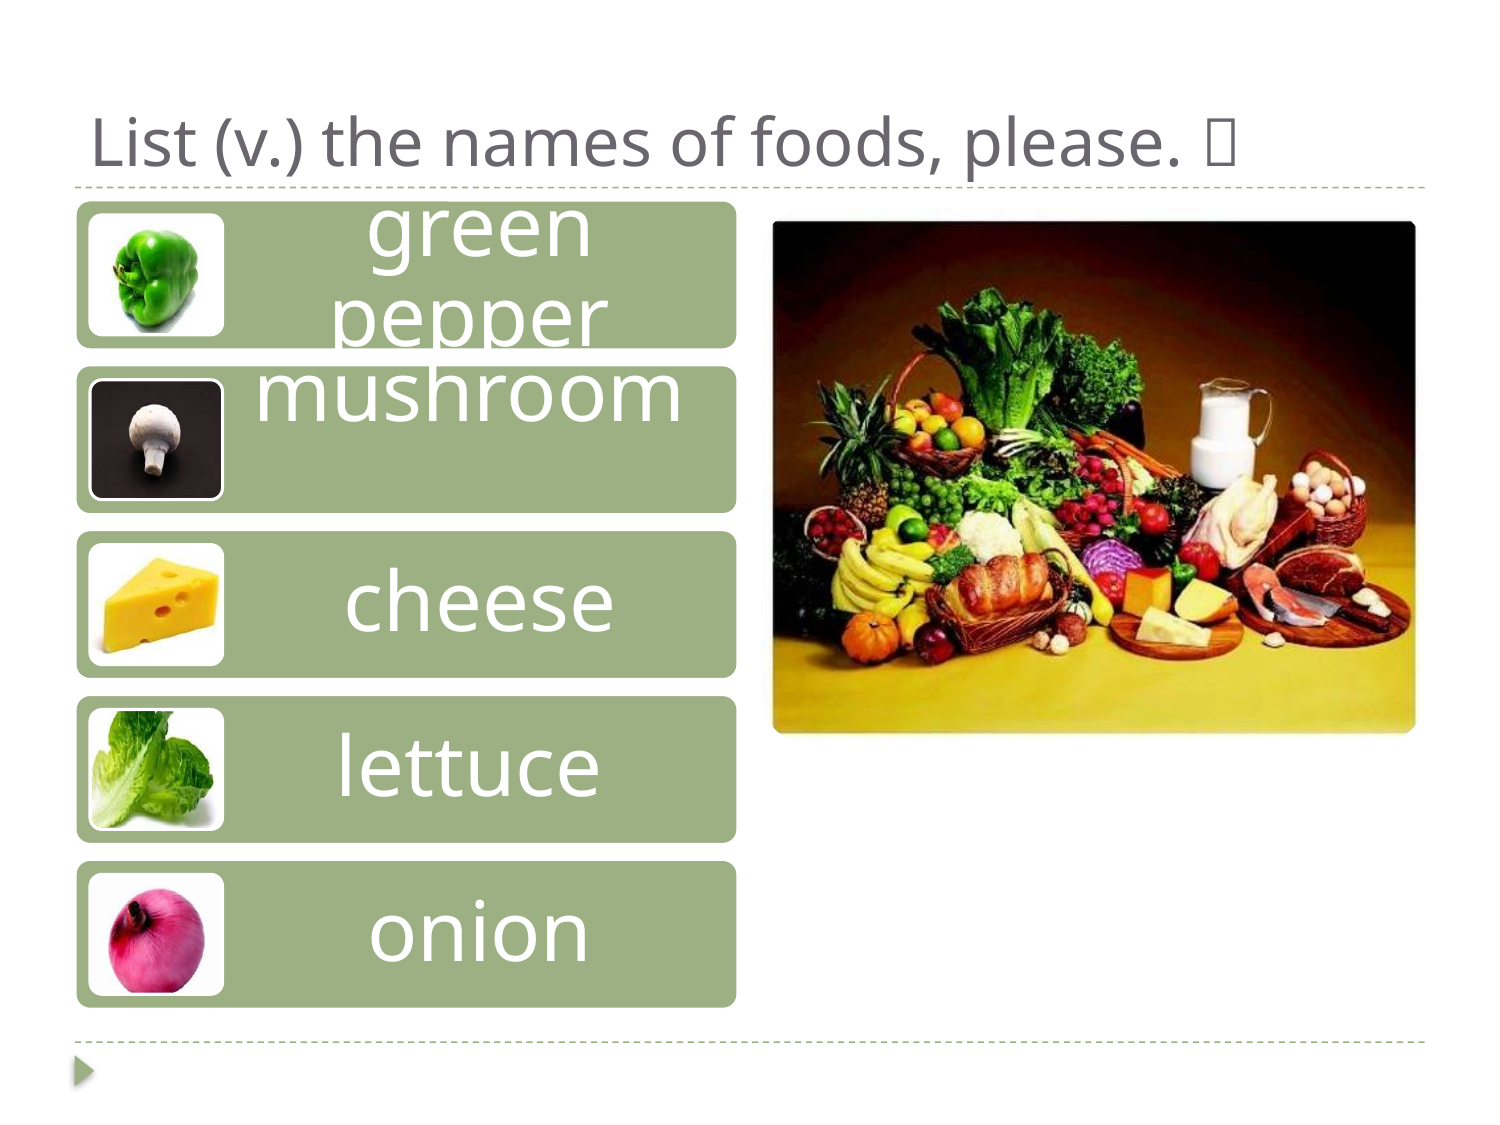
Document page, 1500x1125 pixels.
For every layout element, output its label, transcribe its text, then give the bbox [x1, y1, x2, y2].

title List (v.) the names of foods, please.  [75, 37, 1425, 188]
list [74, 199, 739, 1011]
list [761, 207, 1426, 744]
